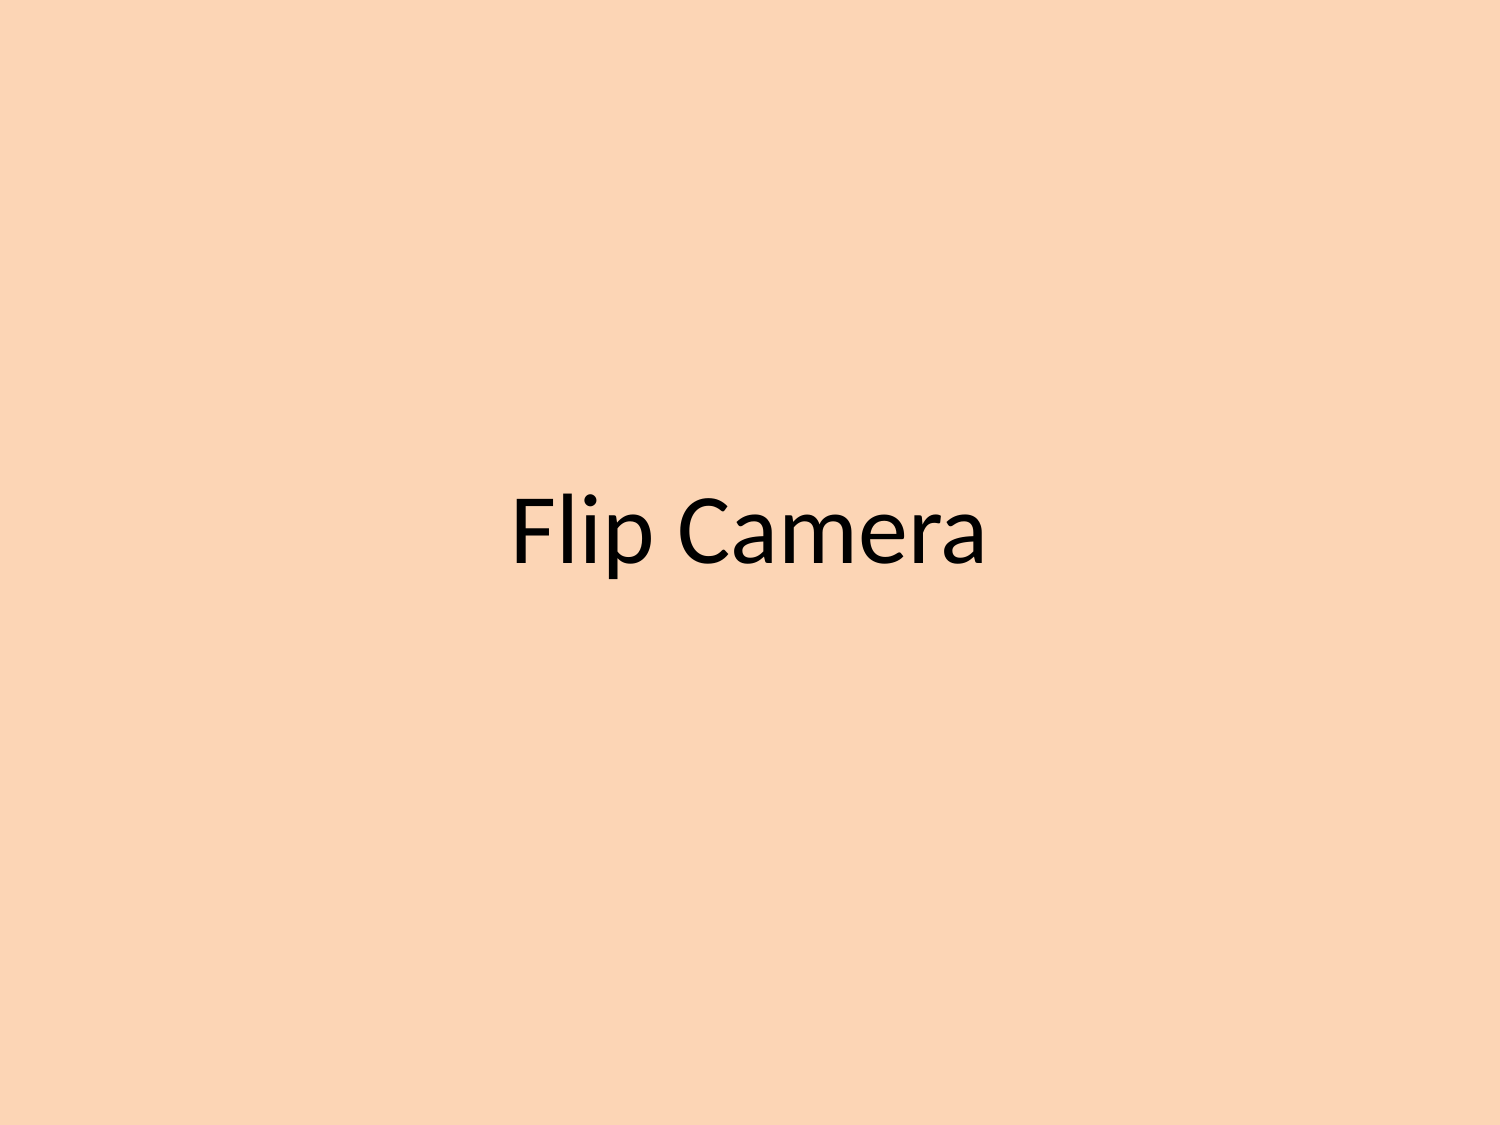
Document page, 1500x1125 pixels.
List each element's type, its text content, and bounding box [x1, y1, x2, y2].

list Flip Camera [75, 262, 1425, 1005]
